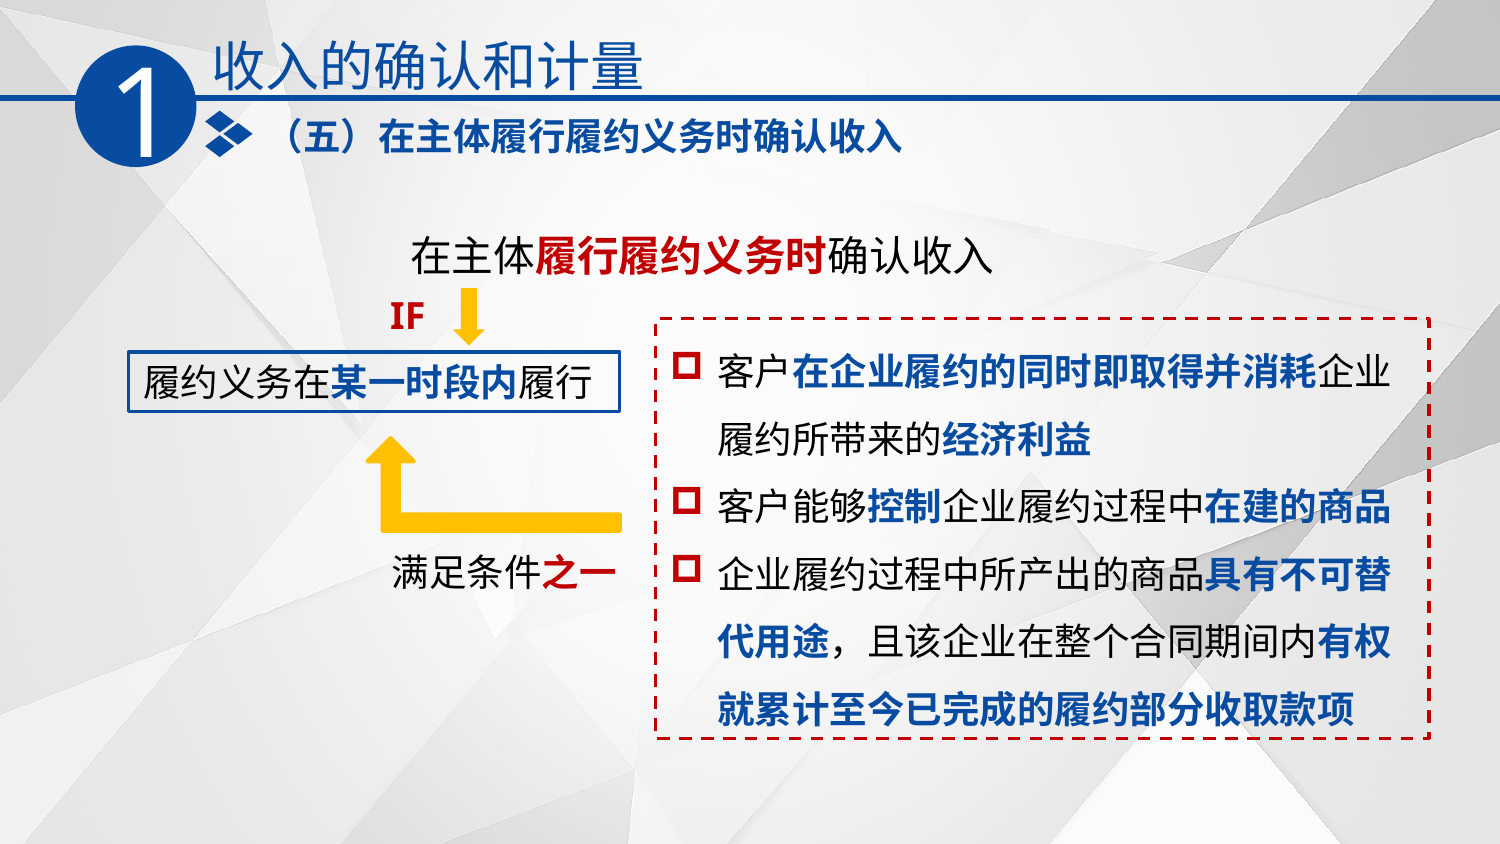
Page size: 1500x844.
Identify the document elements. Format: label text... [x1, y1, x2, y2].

text_box 1 [84, 45, 203, 97]
text_box [223, 122, 253, 145]
text_box 客户在企业履约的同时即取得并消耗企业履约所带来的经济利益 客户能够控制企业履约过程中在建的商品 企业履约过程中所产出的商品具有不可替代用途，且该企业在整个合同期间内有权就累计至今已完成的履约部分收取款项 [655, 318, 1430, 739]
text_box [205, 135, 235, 158]
text_box 在主体履行履约义务时确认收入 [395, 222, 1010, 288]
text_box [452, 288, 485, 346]
text_box （五）在主体履行履约义务时确认收入 [253, 107, 916, 164]
text_box IF [375, 284, 440, 345]
text_box [205, 110, 235, 133]
picture [0, 101, 1500, 844]
text_box 收入的确认和计量 [198, 37, 792, 92]
text_box [367, 438, 620, 531]
text_box 1 [84, 107, 203, 171]
text_box [75, 107, 84, 138]
text_box [75, 74, 84, 97]
text_box 满足条件之一 [376, 541, 632, 601]
text_box 履约义务在某一时段内履行 [128, 352, 620, 412]
picture [0, 0, 1500, 95]
